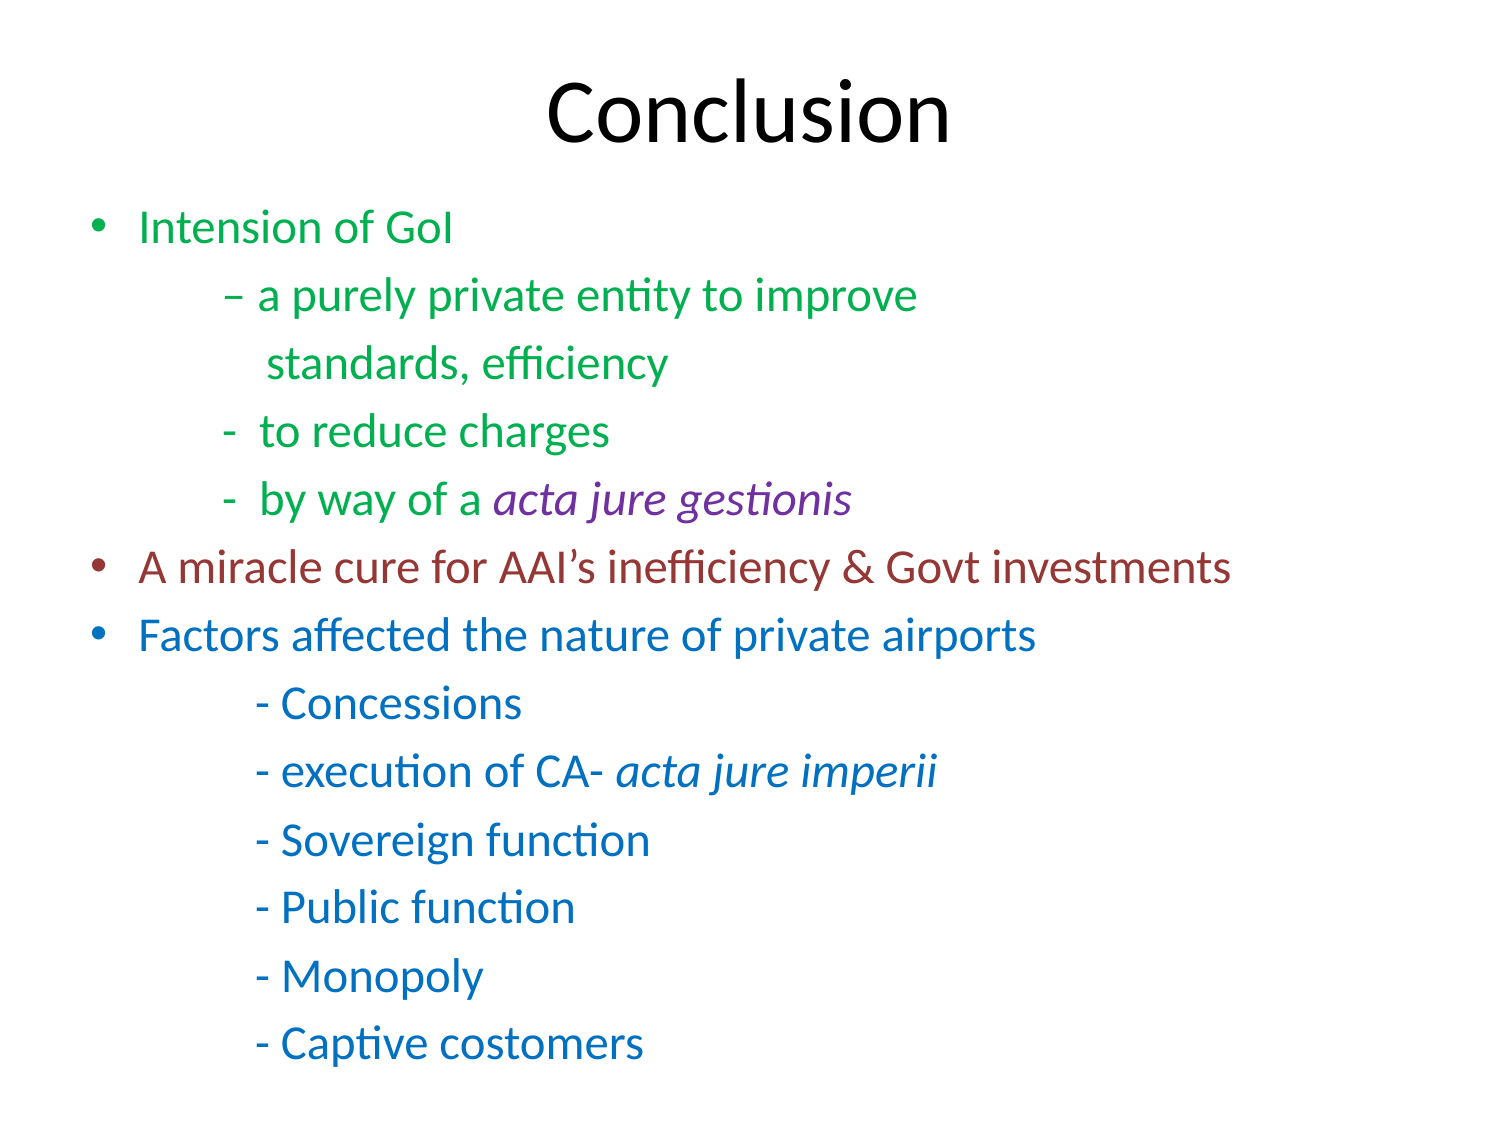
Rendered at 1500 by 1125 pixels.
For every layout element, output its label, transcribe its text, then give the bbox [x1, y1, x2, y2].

list Intension of GoI – a purely private entity to improve standards, efficiency - to reduce charges - by way of a acta jure gestionis A miracle cure for AAI’s inefficiency & Govt investments Factors affected the nature of private airports - Concessions - execution of CA- acta jure imperii - Sovereign function - Public function - Monopoly - Captive costomers [75, 187, 1425, 1088]
title Conclusion [75, 37, 1425, 175]
